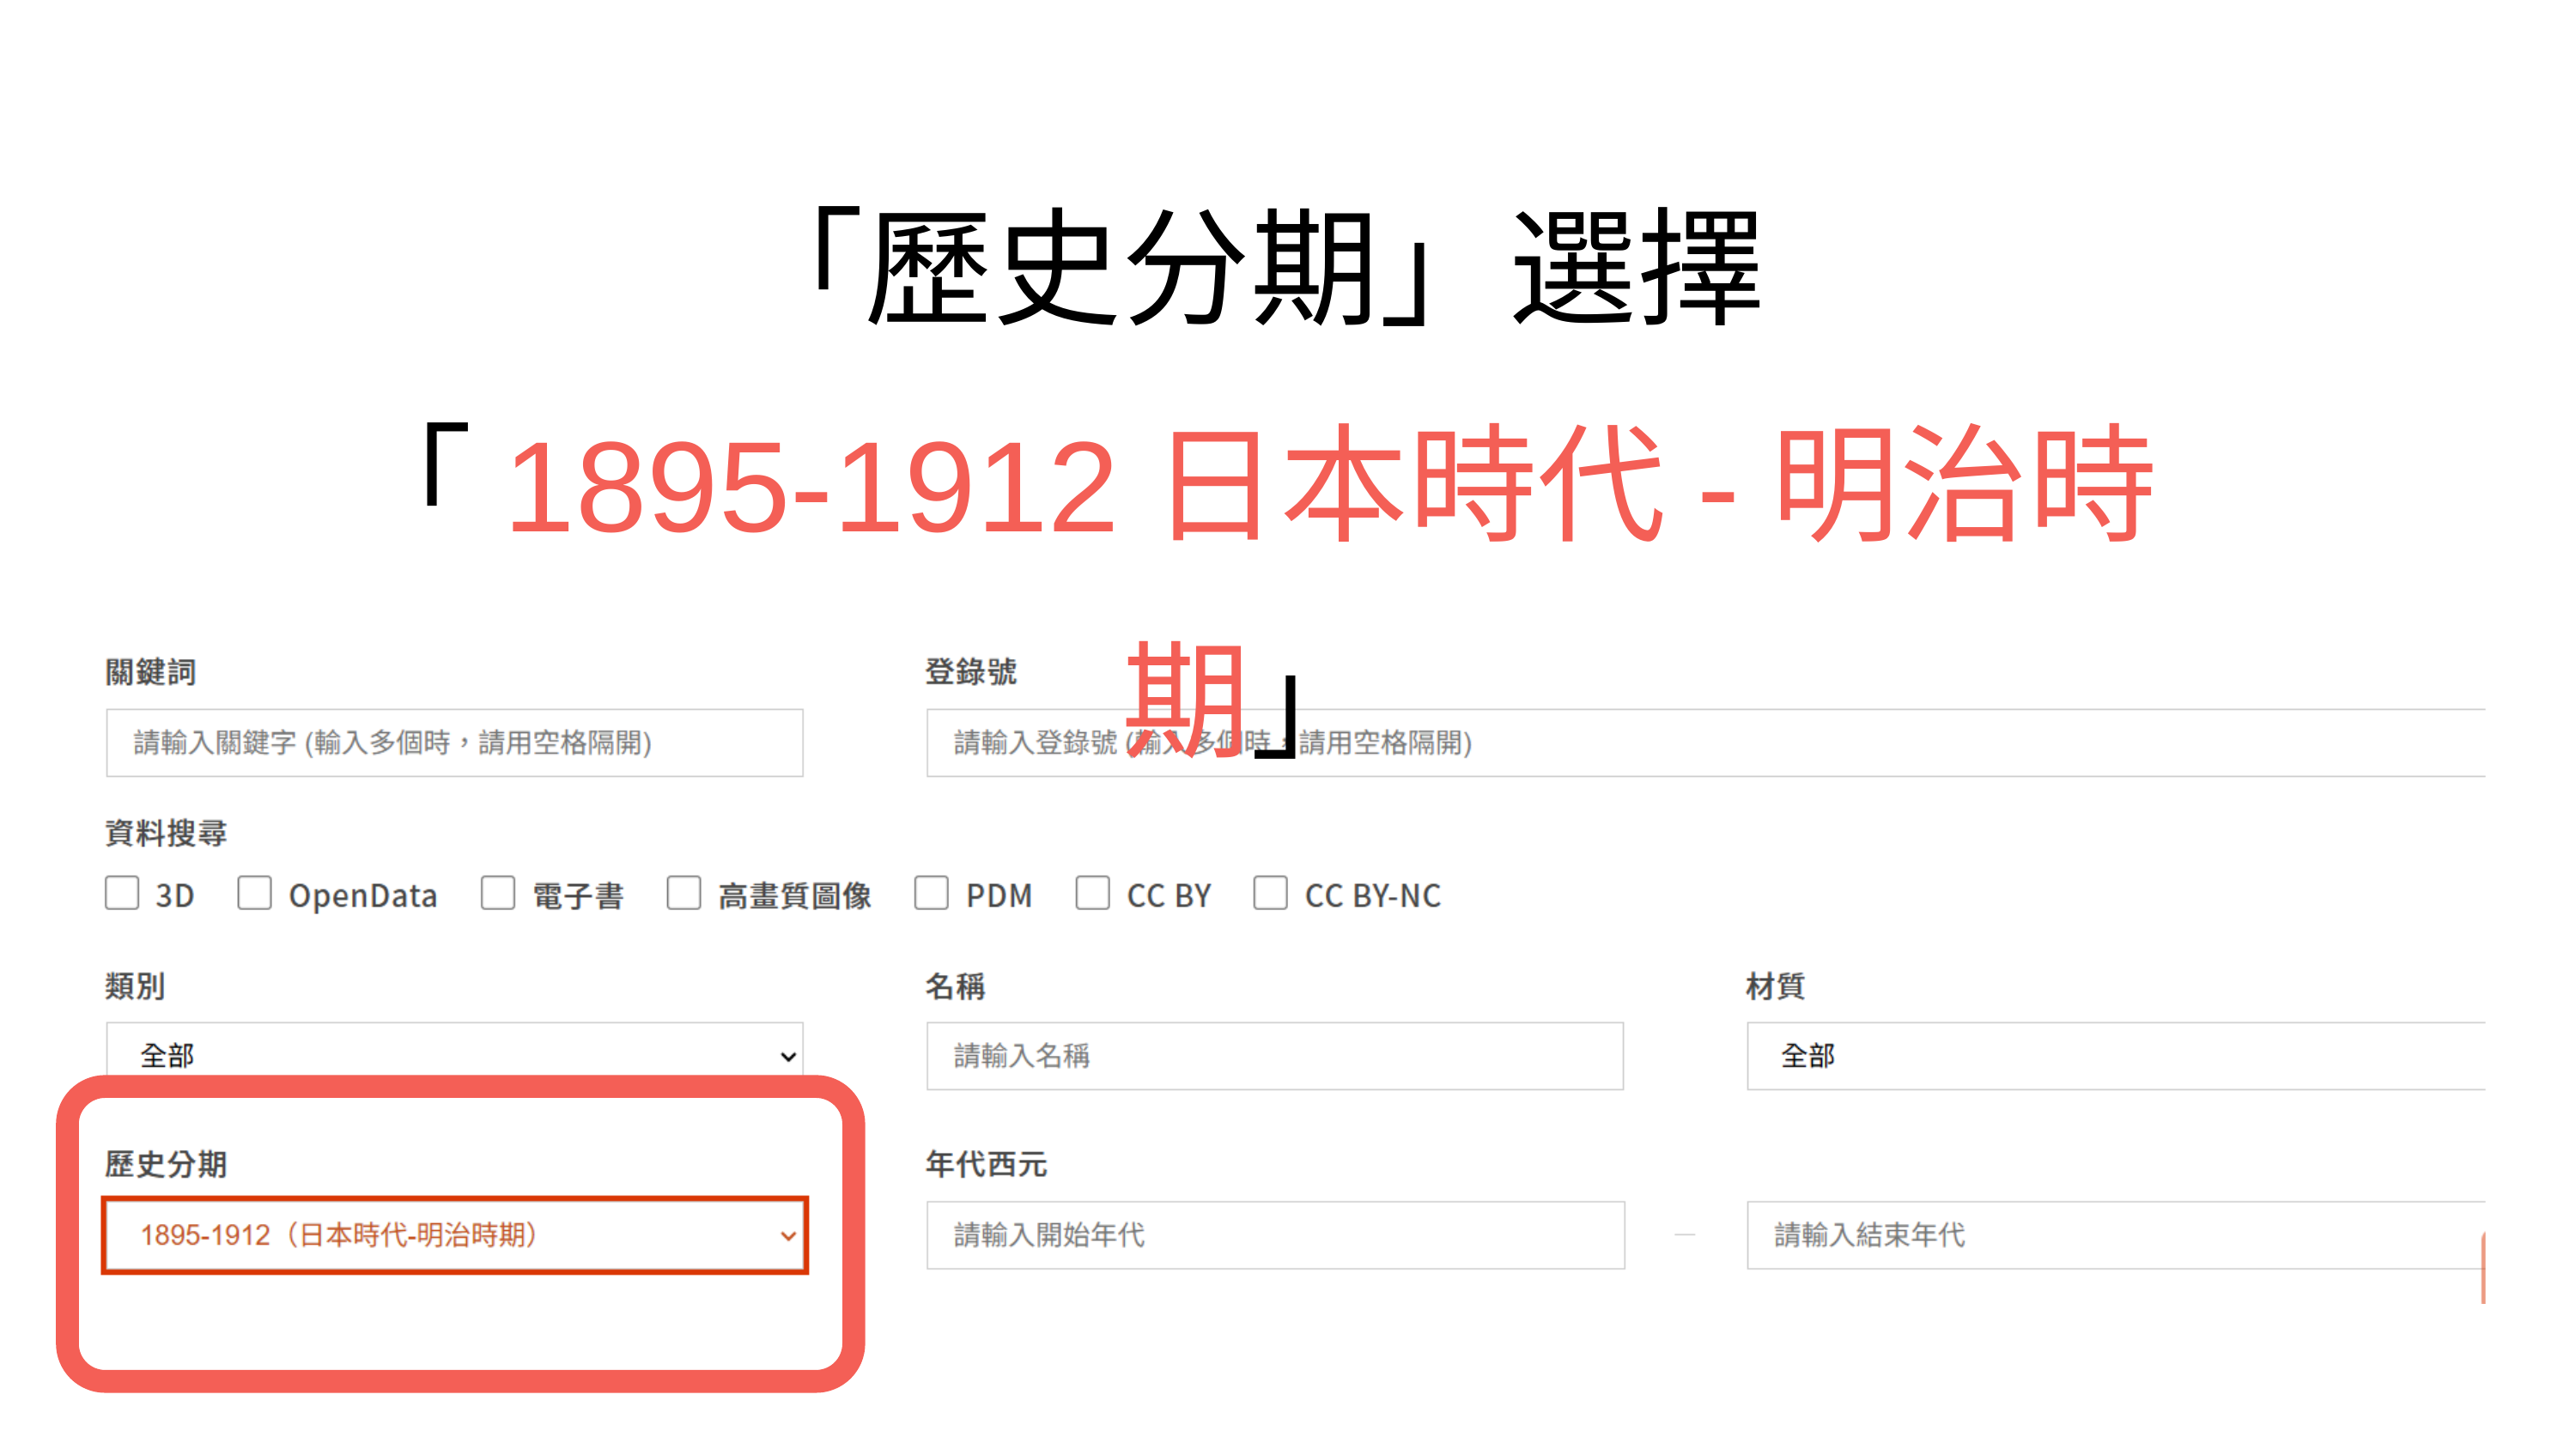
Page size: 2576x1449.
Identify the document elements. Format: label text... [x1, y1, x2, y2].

text_box 「歷史分期」選擇 「1895-1912日本時代-明治時期」 [277, 124, 2225, 774]
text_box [67, 1070, 854, 1382]
text_box [90, 645, 2486, 1304]
